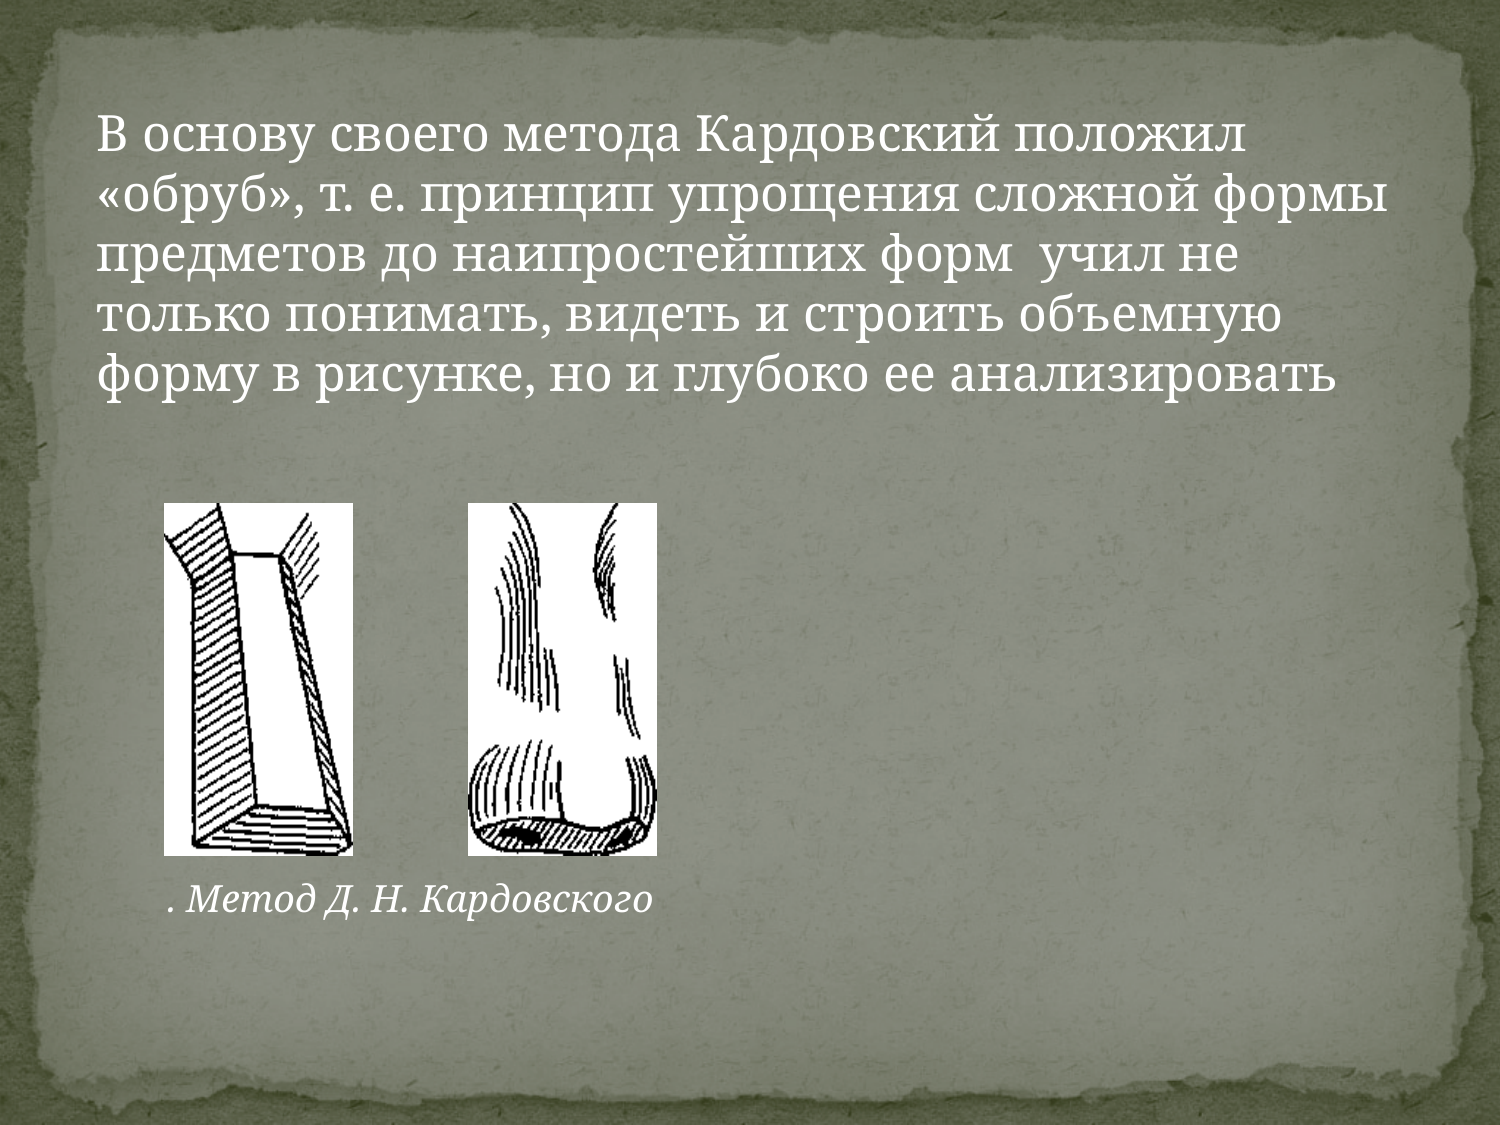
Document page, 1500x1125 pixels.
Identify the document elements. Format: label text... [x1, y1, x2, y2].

text_box . Метод Д. Н. Кардовского [152, 867, 992, 927]
picture [164, 503, 353, 856]
picture [468, 503, 657, 856]
text_box В основу своего метода Кардовский положил «обруб», т. е. принцип упрощения сложной формы предметов до наипростейших форм учил не только понимать, видеть и строить объемную форму в рисунке, но и глубоко ее анализировать [82, 93, 1442, 409]
